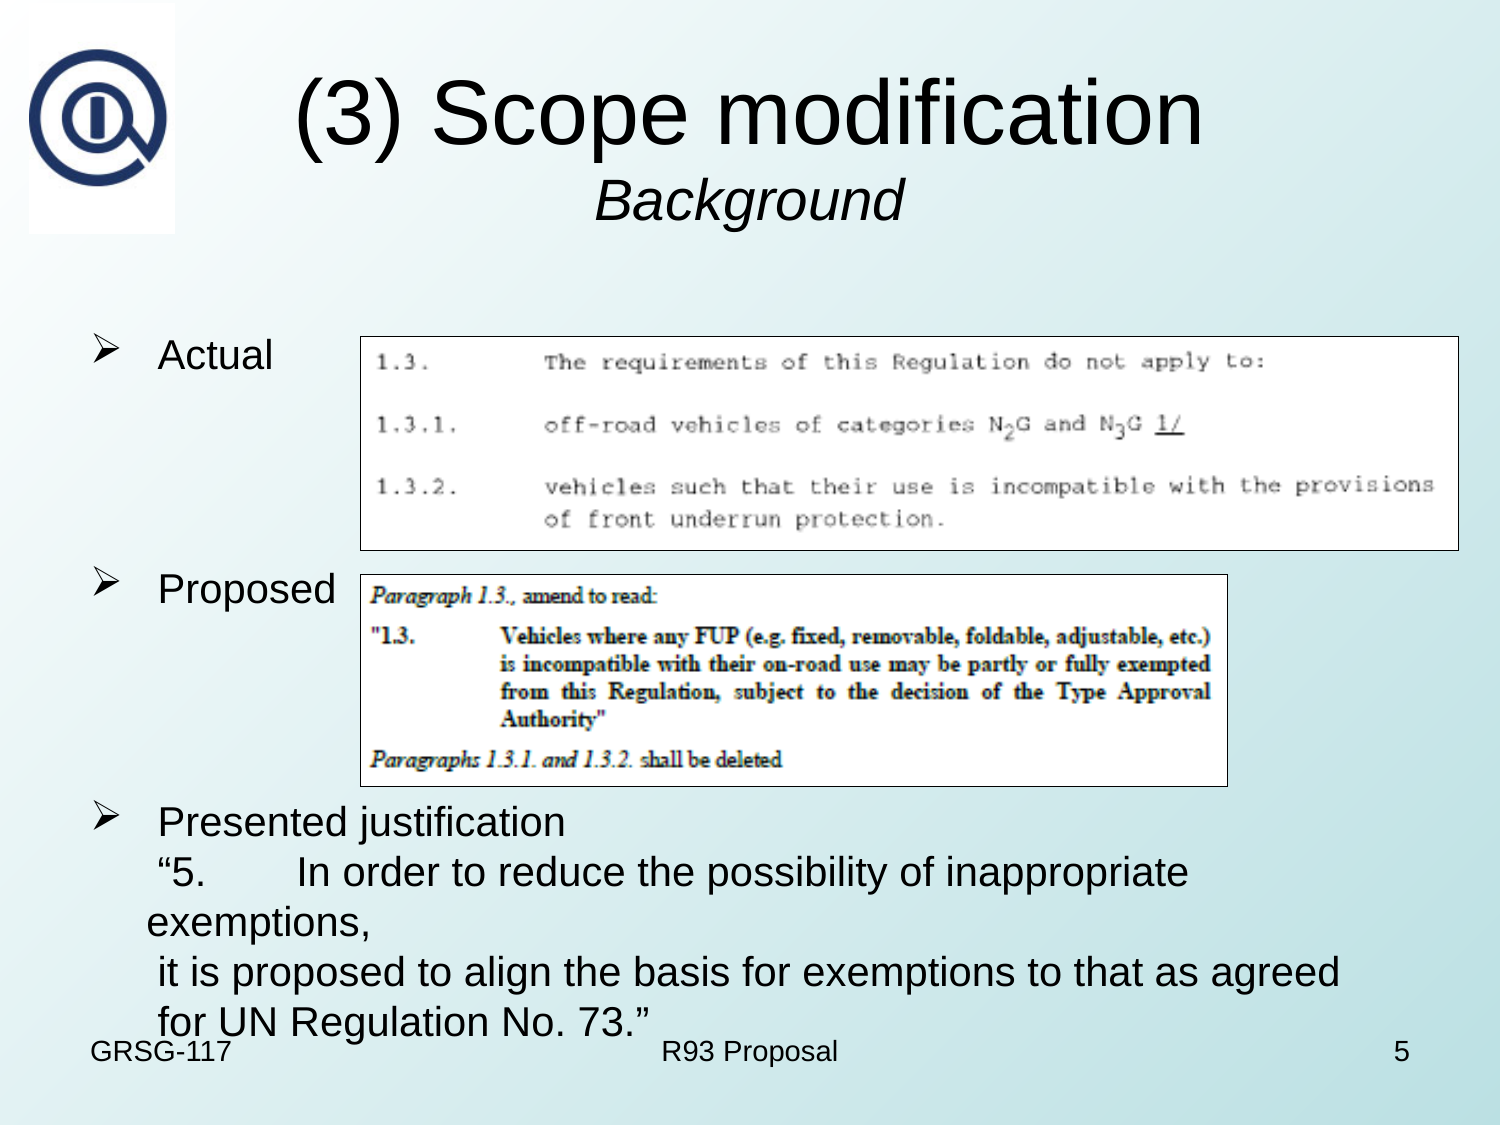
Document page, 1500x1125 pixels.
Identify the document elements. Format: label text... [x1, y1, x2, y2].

slide_number 5 [1074, 1024, 1426, 1103]
slide_number GRSG-117 [74, 1024, 426, 1103]
footer R93 Proposal [512, 1024, 988, 1103]
list Actual Proposed Presented justification “5. In order to reduce the possibility of inappropriate exemptions, it is proposed to align the basis for exemptions to that as agreed for UN Regulation No. 73.” [74, 262, 1426, 1006]
picture [360, 573, 1229, 788]
picture [359, 336, 1459, 551]
picture [29, 3, 175, 234]
title (3) Scope modification Background [75, 45, 1425, 233]
